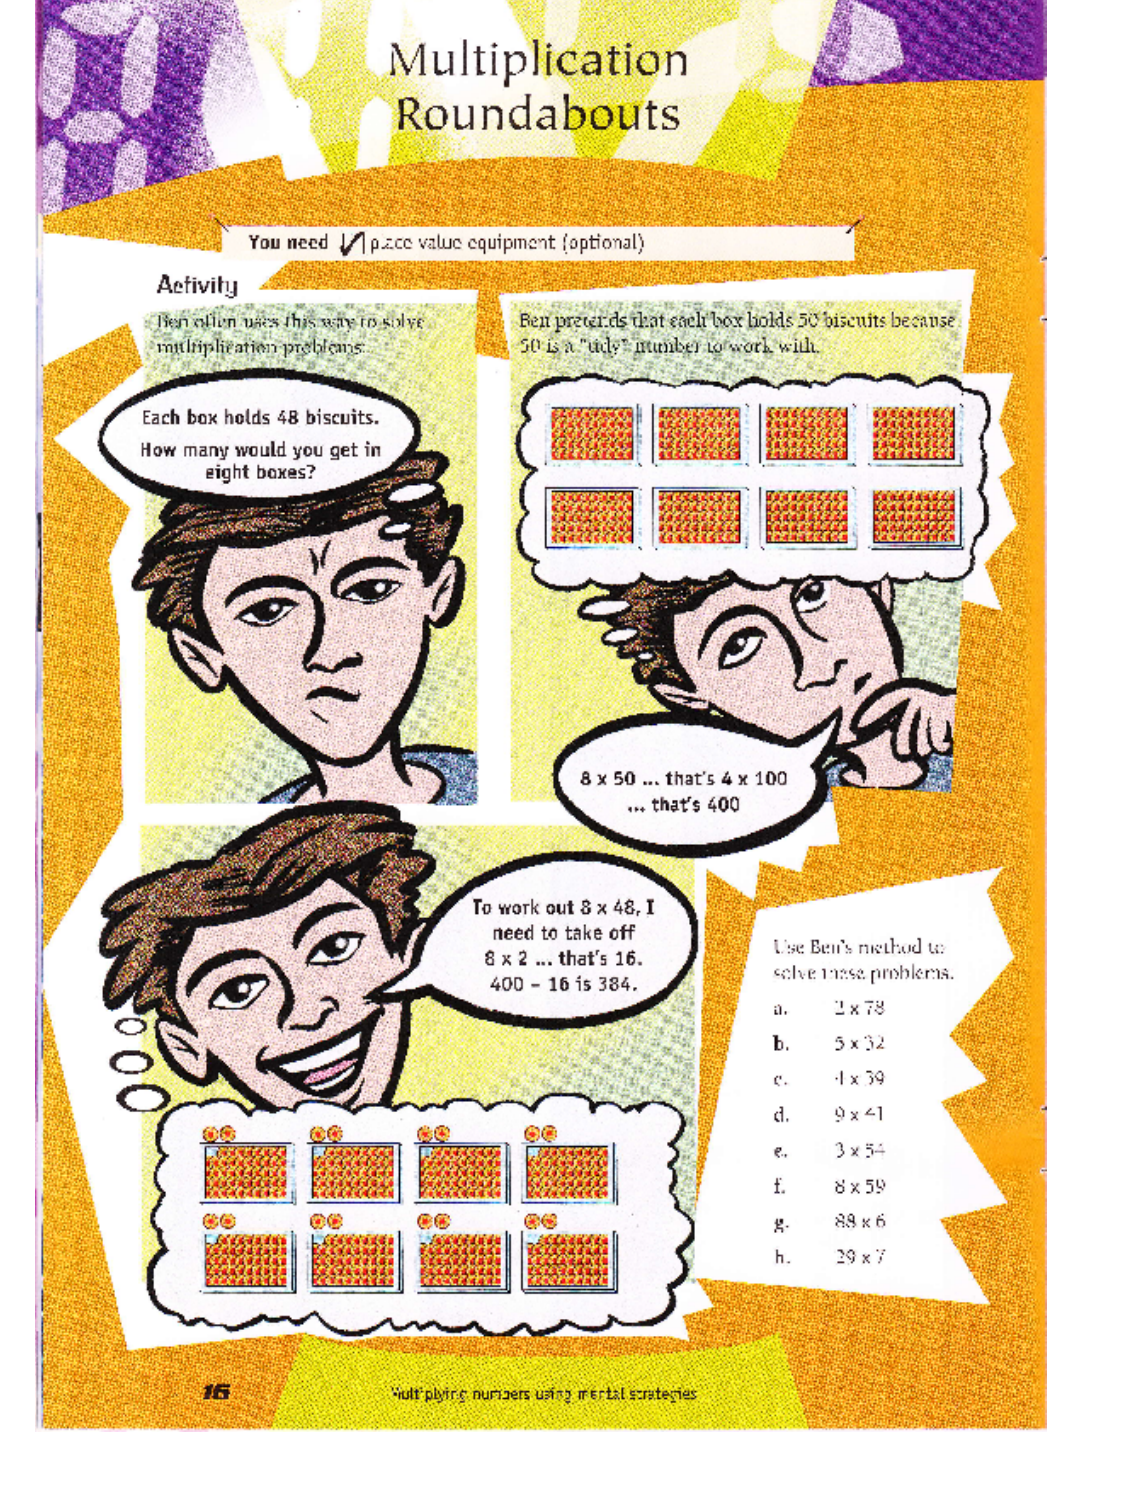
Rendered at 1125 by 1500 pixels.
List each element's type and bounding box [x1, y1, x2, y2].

text_box [34, 0, 1048, 1432]
